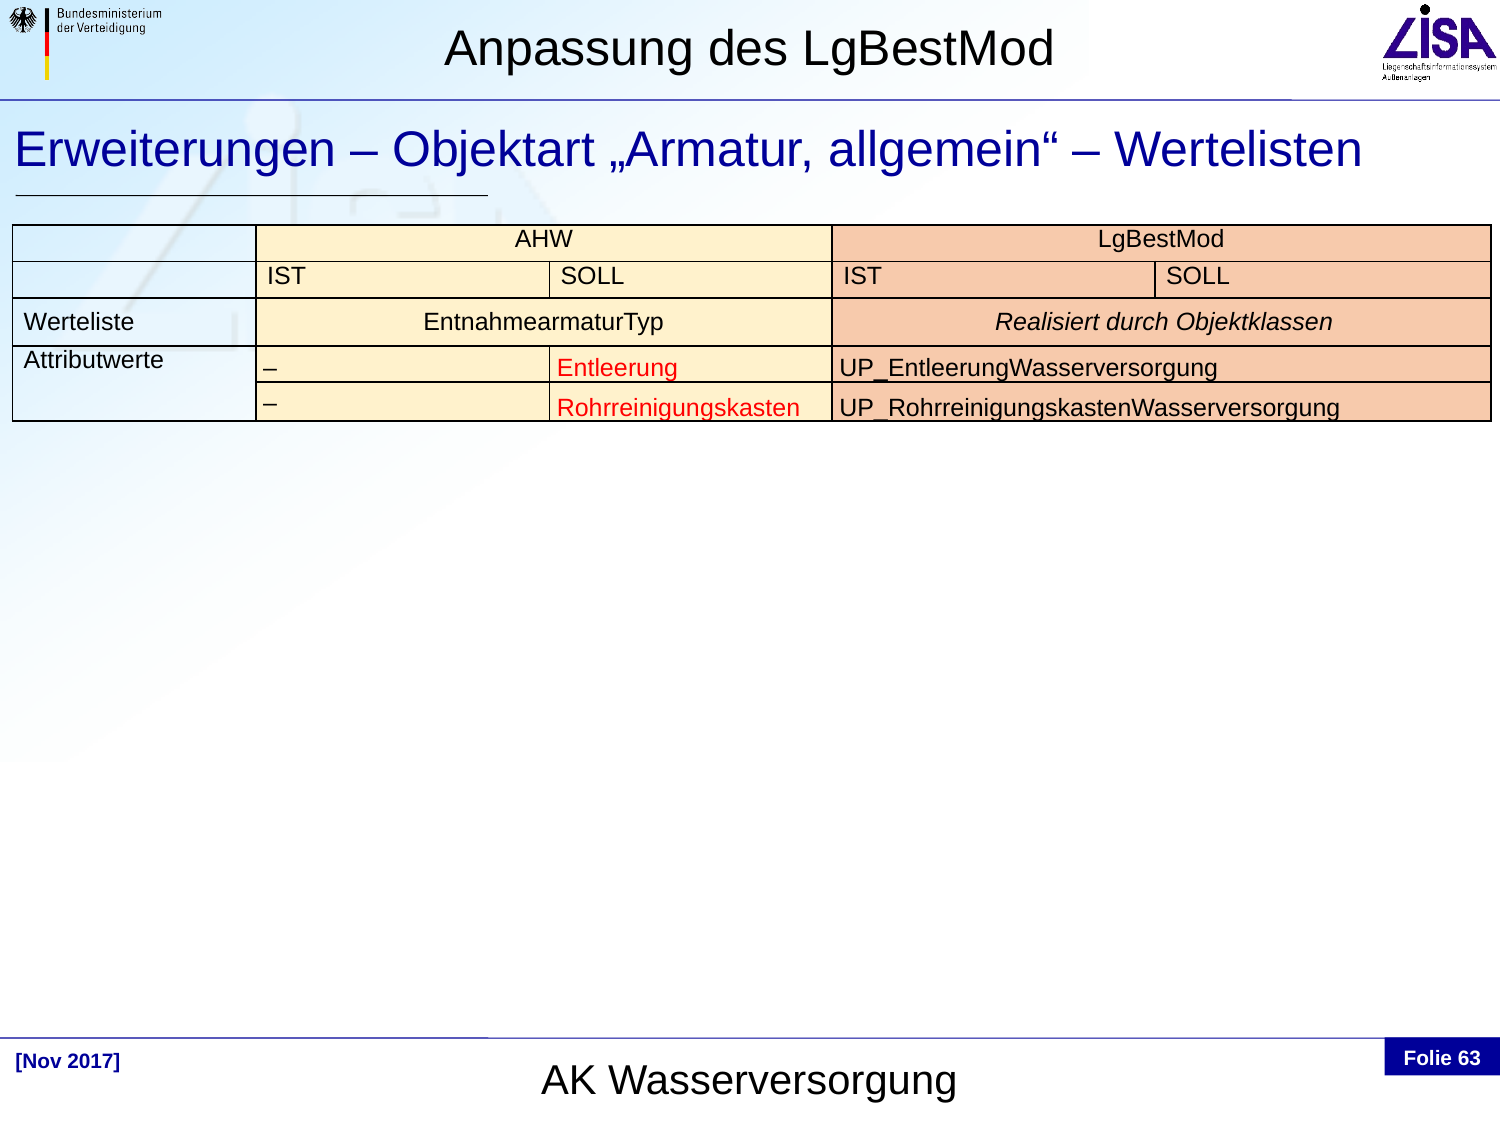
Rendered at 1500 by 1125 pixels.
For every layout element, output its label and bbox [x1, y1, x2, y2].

table_cell [833, 383, 1490, 420]
table_header [833, 226, 1490, 261]
picture [1382, 3, 1497, 83]
table_cell [257, 262, 549, 297]
table_cell [257, 347, 549, 381]
picture [0, 0, 1089, 99]
table_cell [257, 299, 831, 345]
table_cell [13, 262, 255, 297]
table_cell [13, 299, 255, 345]
table_cell [550, 262, 831, 297]
table_cell [833, 347, 1490, 381]
table_cell [13, 347, 255, 420]
table_cell [257, 383, 549, 420]
table_header [13, 226, 255, 261]
table_cell [1156, 262, 1490, 297]
picture [0, 101, 1089, 108]
picture [0, 184, 1089, 762]
table_cell [550, 383, 831, 420]
table_cell [833, 262, 1154, 297]
text_box [0, 108, 1500, 184]
table_cell [833, 299, 1490, 345]
table_cell [550, 347, 831, 381]
table_header [257, 226, 831, 261]
